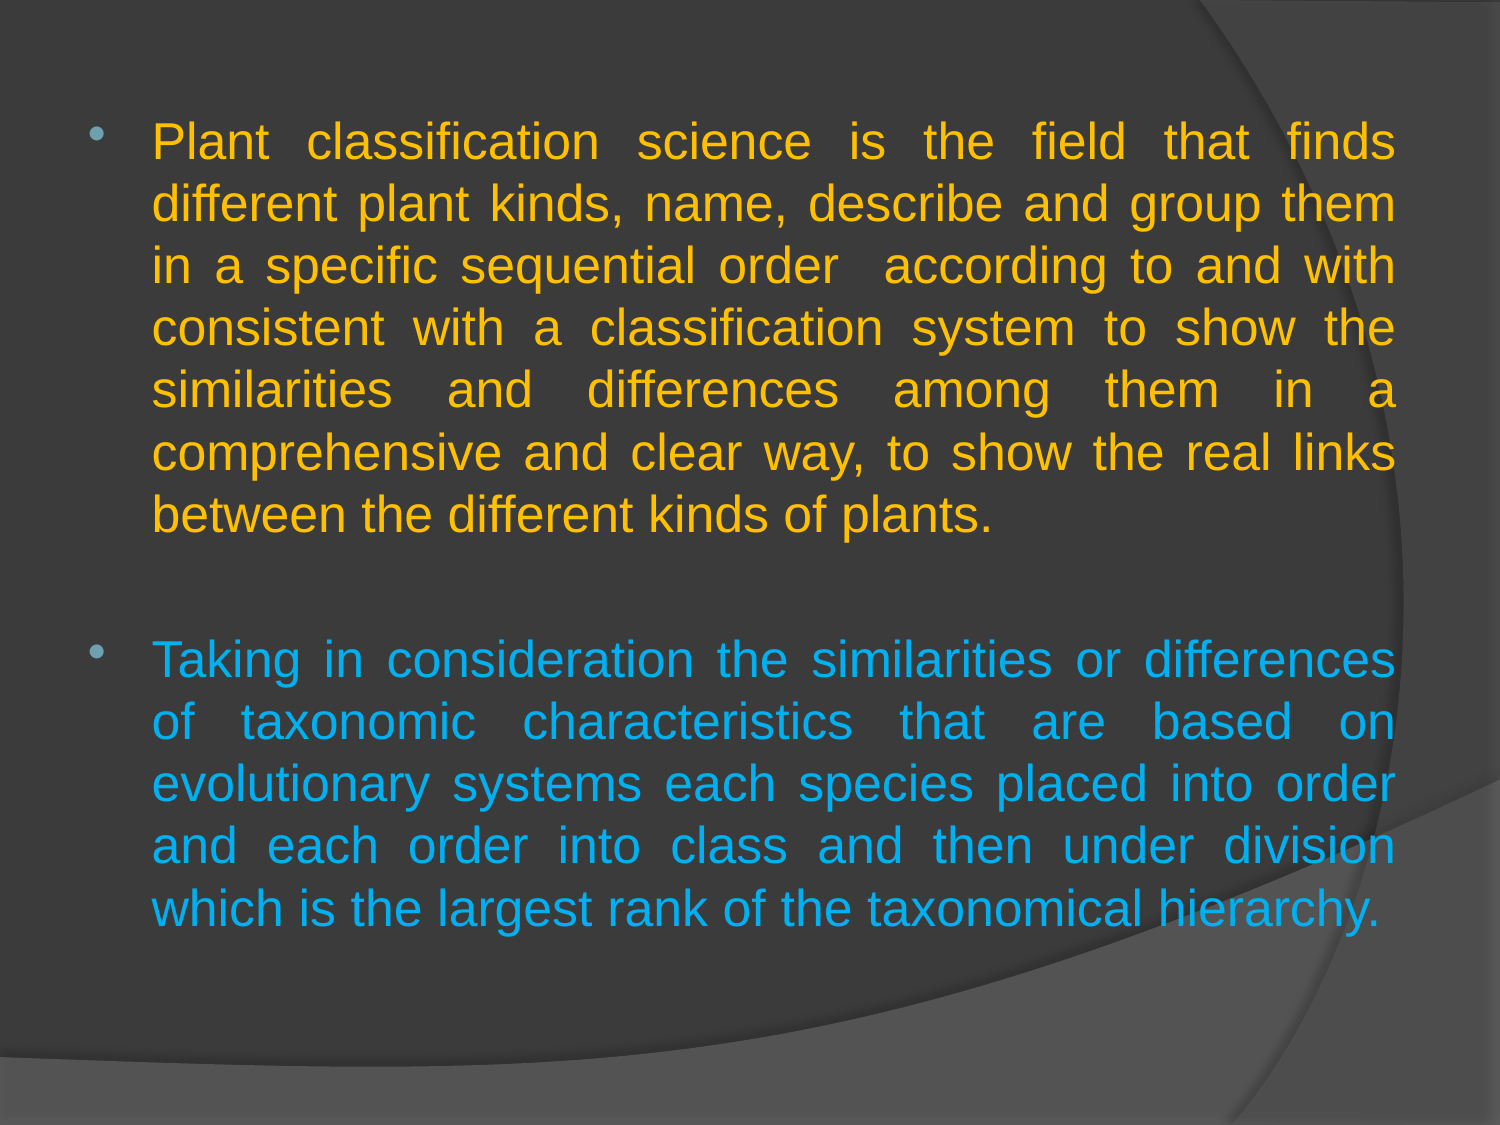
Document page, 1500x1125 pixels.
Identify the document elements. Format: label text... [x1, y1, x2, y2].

list Plant classification science is the field that finds different plant kinds, name, describe and group them in a specific sequential order according to and with consistent with a classification system to show the similarities and differences among them in a comprehensive and clear way, to show the real links between the different kinds of plants. Taking in consideration the similarities or differences of taxonomic characteristics that are based on evolutionary systems each species placed into order and each order into class and then under division which is the largest rank of the taxonomical hierarchy. [75, 99, 1413, 1005]
